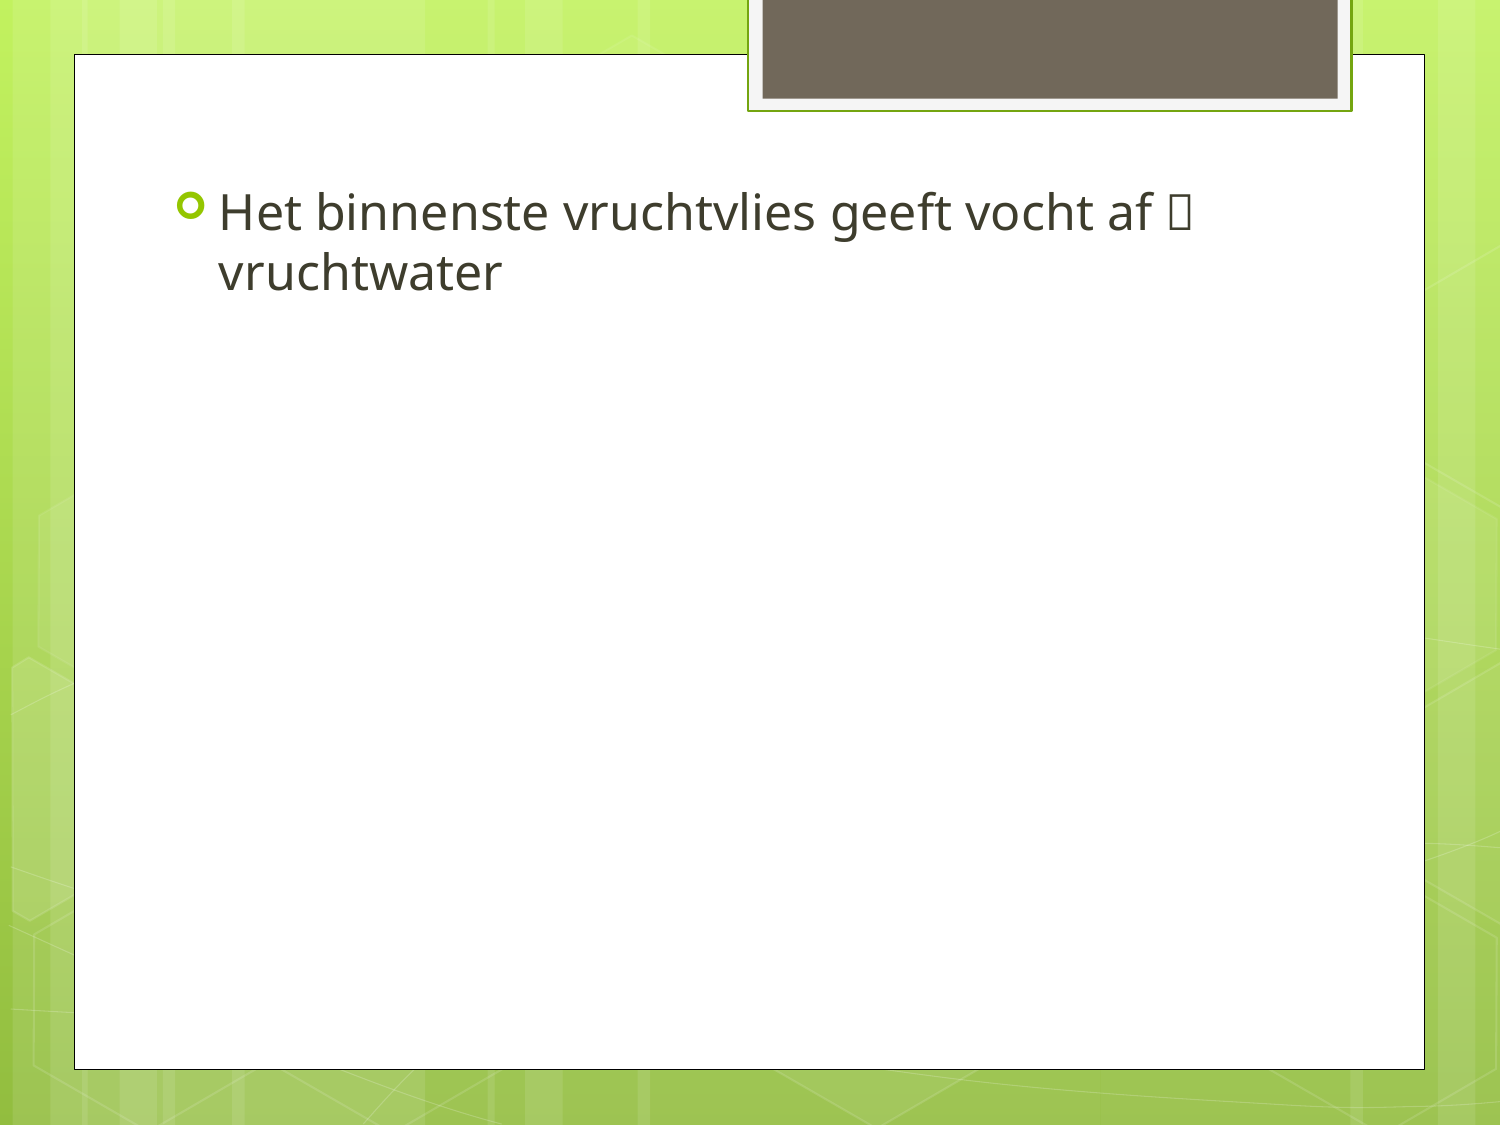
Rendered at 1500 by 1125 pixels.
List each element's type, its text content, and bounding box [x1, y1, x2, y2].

list Het binnenste vruchtvlies geeft vocht af  vruchtwater [147, 172, 1283, 957]
